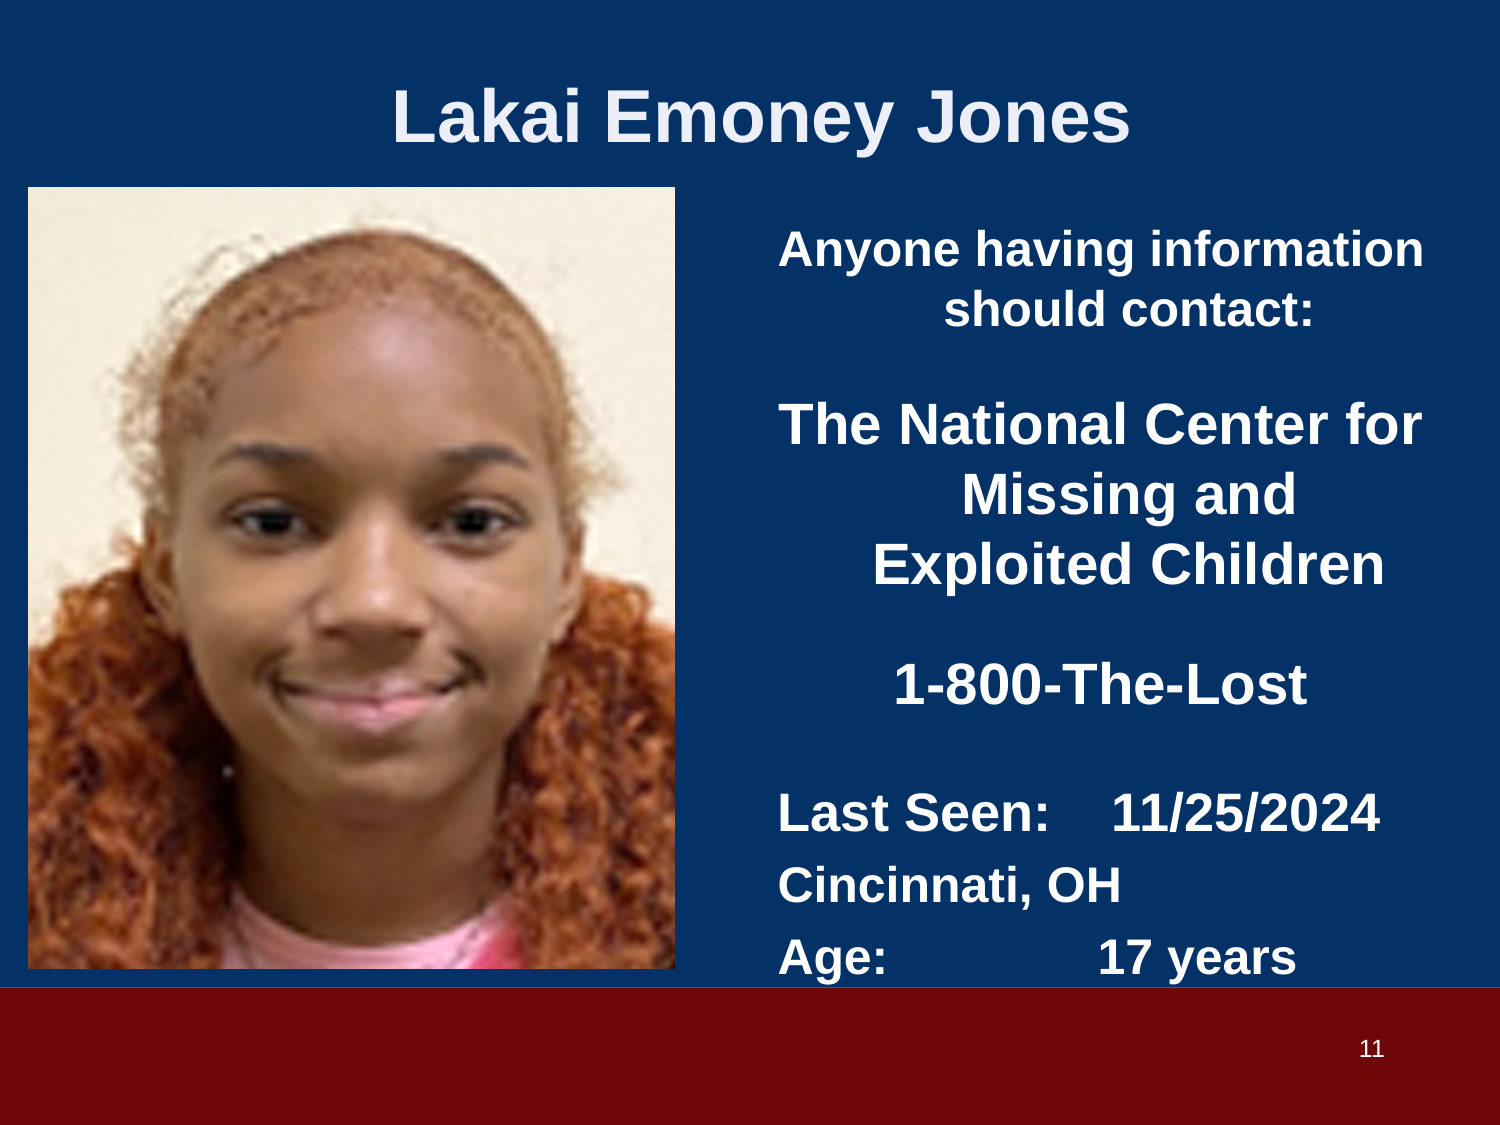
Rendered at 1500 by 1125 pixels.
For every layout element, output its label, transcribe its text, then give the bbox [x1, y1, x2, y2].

picture [28, 187, 676, 969]
title Lakai Emoney Jones [125, 37, 1400, 188]
slide_number 11 [1087, 1025, 1400, 1100]
list Anyone having information should contact: The National Center for Missing and Exploited Children 1-800-The-Lost Last Seen: 11/25/2024 Cincinnati, OH Age: 17 years [762, 208, 1441, 990]
